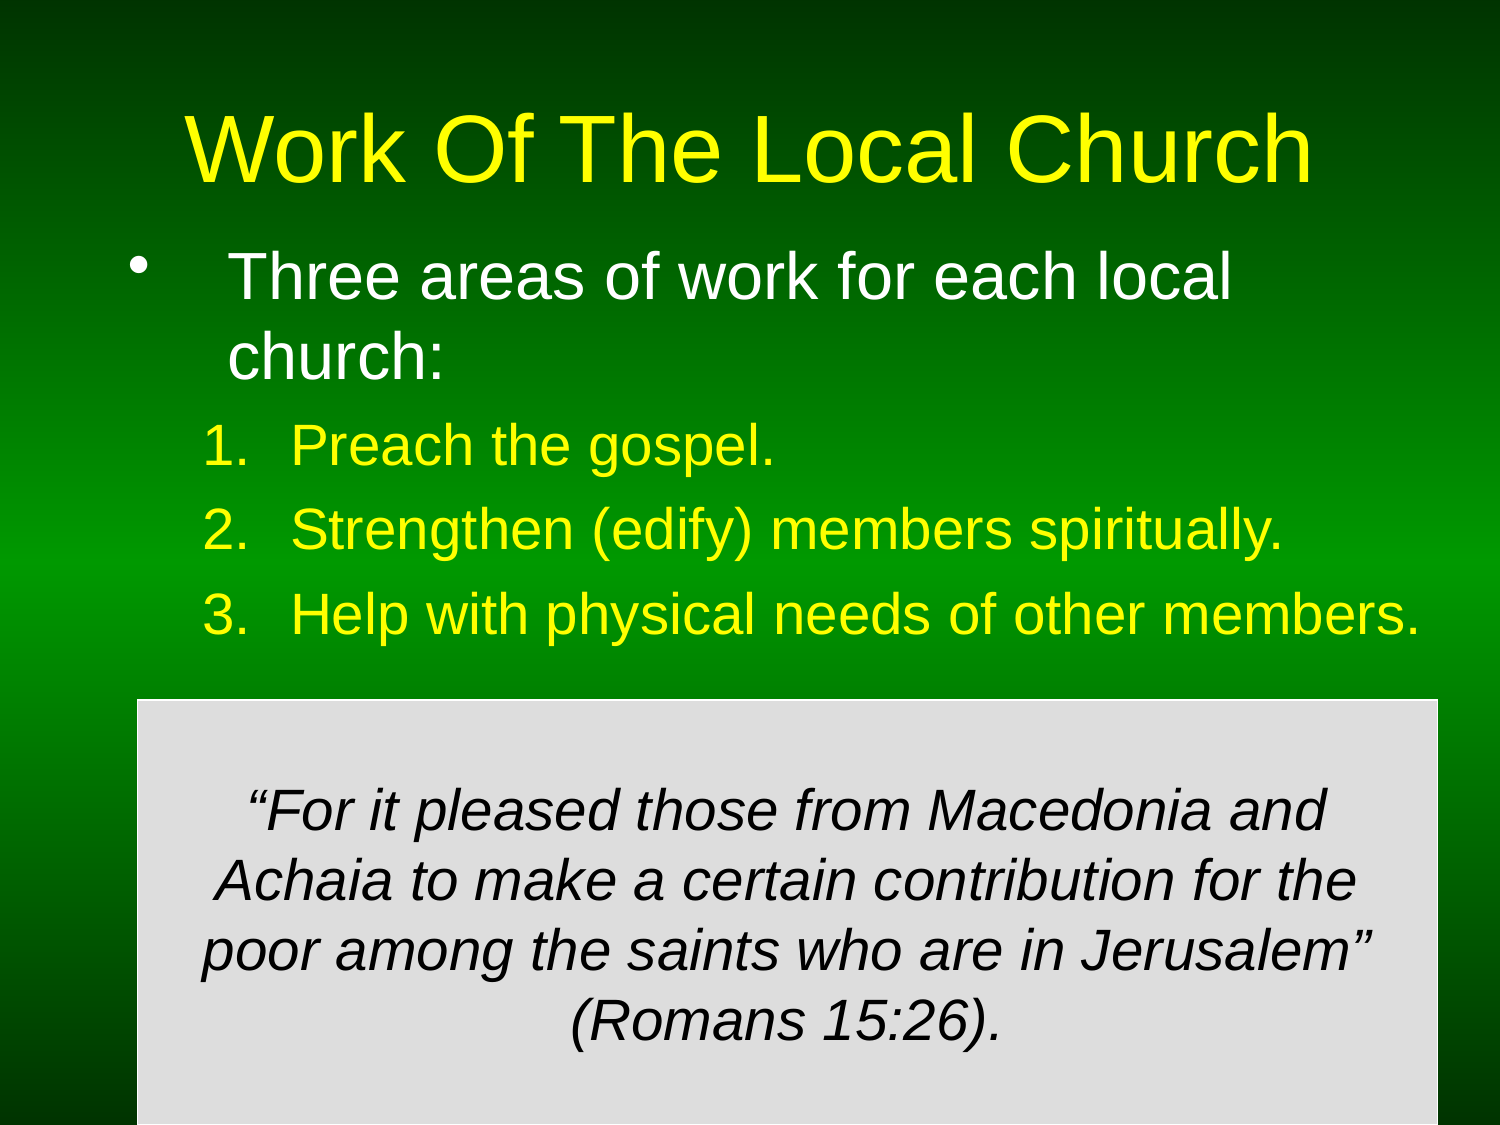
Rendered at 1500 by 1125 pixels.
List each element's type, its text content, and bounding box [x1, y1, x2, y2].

title Work Of The Local Church [37, 50, 1463, 238]
text_box “For it pleased those from Macedonia and Achaia to make a certain contribution for the poor among the saints who are in Jerusalem” (Romans 15:26). [137, 699, 1438, 1125]
list Three areas of work for each local church: Preach the gospel. Strengthen (edify) members spiritually. Help with physical needs of other members. [112, 224, 1463, 1125]
